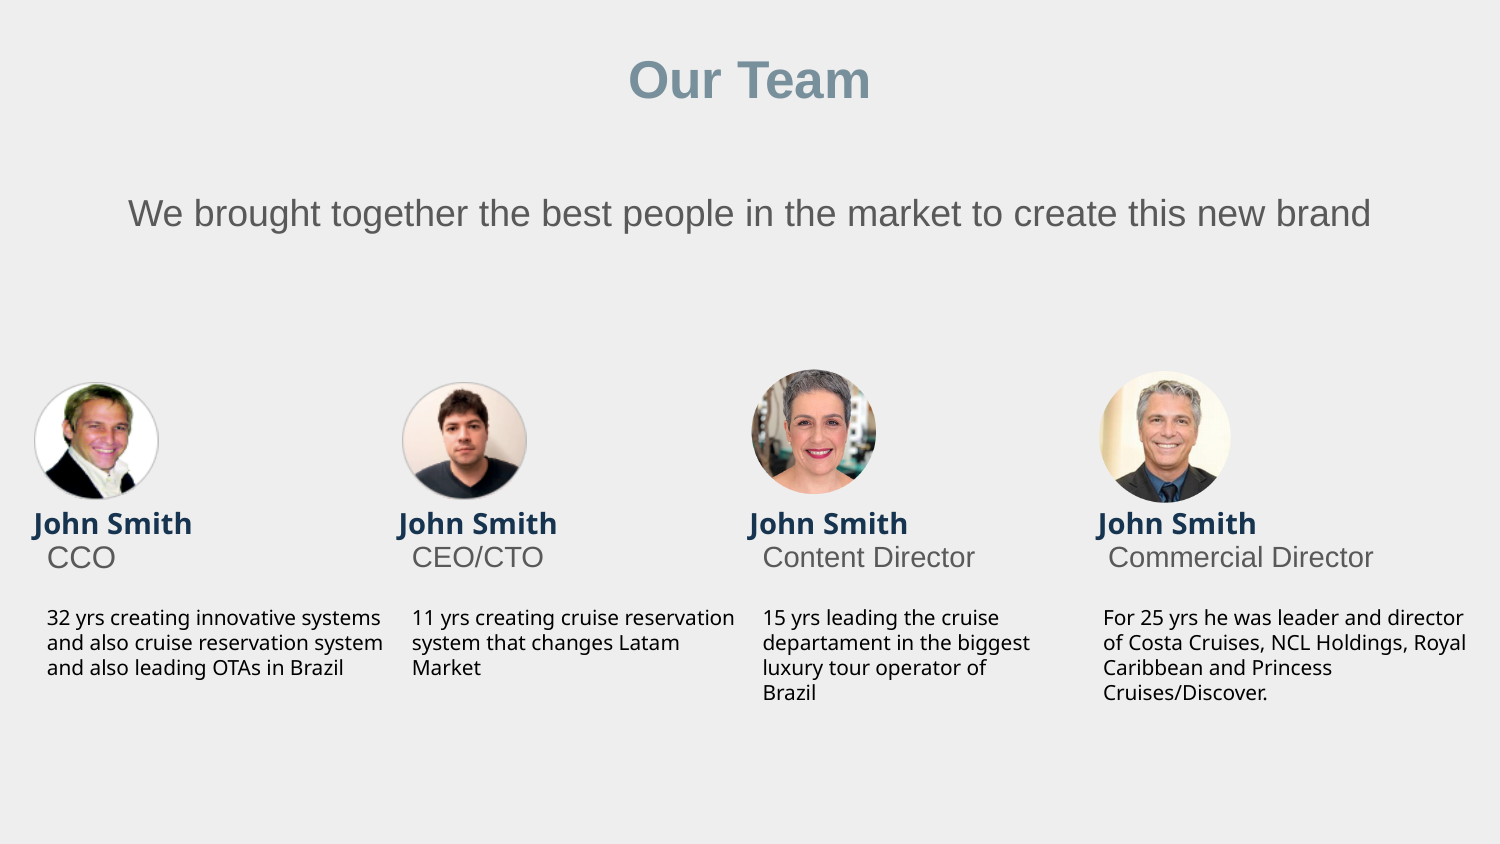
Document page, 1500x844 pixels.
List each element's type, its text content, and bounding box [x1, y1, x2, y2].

picture [1099, 371, 1231, 503]
text_box John Smith [734, 506, 1073, 540]
title Our Team [51, 30, 1449, 125]
text_box Commercial Director [1093, 526, 1461, 586]
text_box John Smith [18, 506, 371, 540]
picture [750, 369, 876, 494]
text_box Content Director [747, 539, 1079, 573]
text_box 15 yrs leading the cruise departament in the biggest luxury tour operator of Brazil [747, 589, 1054, 812]
text_box John Smith [383, 506, 734, 540]
text_box CEO/CTO [396, 539, 747, 573]
text_box John Smith [1082, 506, 1421, 540]
picture [34, 382, 159, 500]
text_box 32 yrs creating innovative systems and also cruise reservation system and also leading OTAs in Brazil [31, 589, 396, 721]
text_box 11 yrs creating cruise reservation system that changes Latam Market [396, 589, 747, 747]
list We brought together the best people in the market to create this new brand [51, 166, 1449, 284]
text_box CCO [31, 539, 338, 573]
text_box For 25 yrs he was leader and director of Costa Cruises, NCL Holdings, Royal Caribbean and Princess Cruises/Discover. [1088, 589, 1486, 793]
picture [402, 382, 528, 500]
